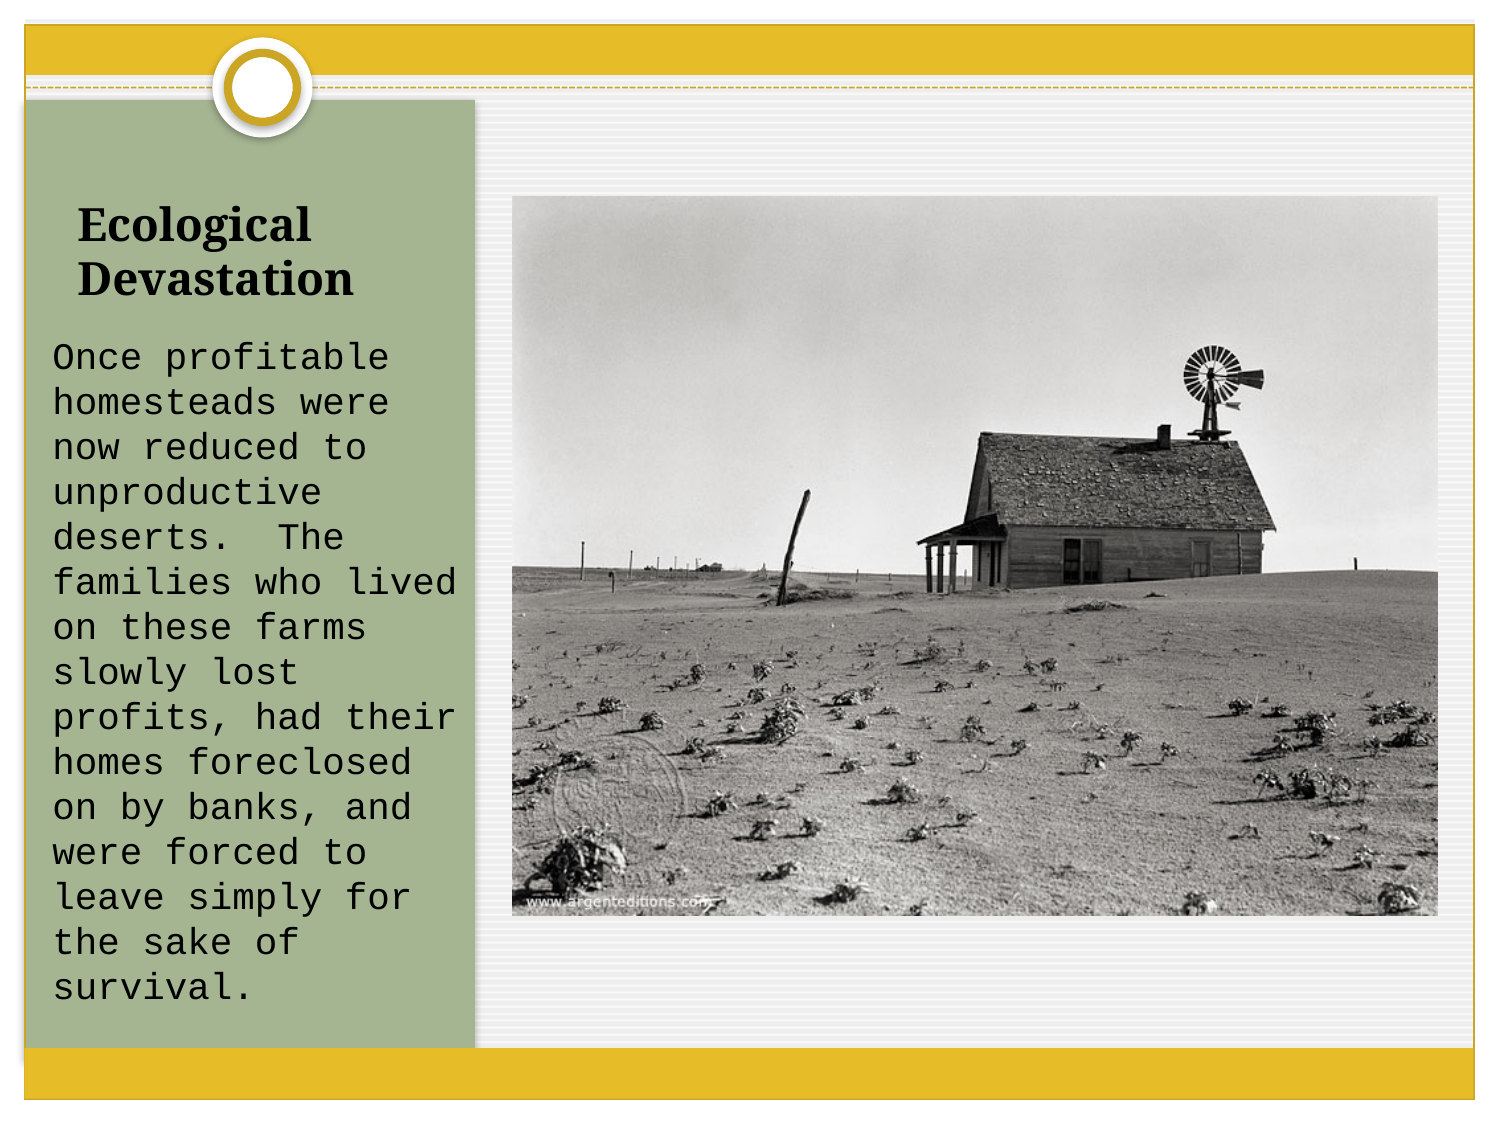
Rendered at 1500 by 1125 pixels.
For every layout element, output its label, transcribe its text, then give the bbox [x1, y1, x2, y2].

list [512, 196, 1438, 916]
title Ecological Devastation [62, 149, 450, 313]
list Once profitable homesteads were now reduced to unproductive deserts. The families who lived on these farms slowly lost profits, had their homes foreclosed on by banks, and were forced to leave simply for the sake of survival. [37, 324, 488, 1005]
